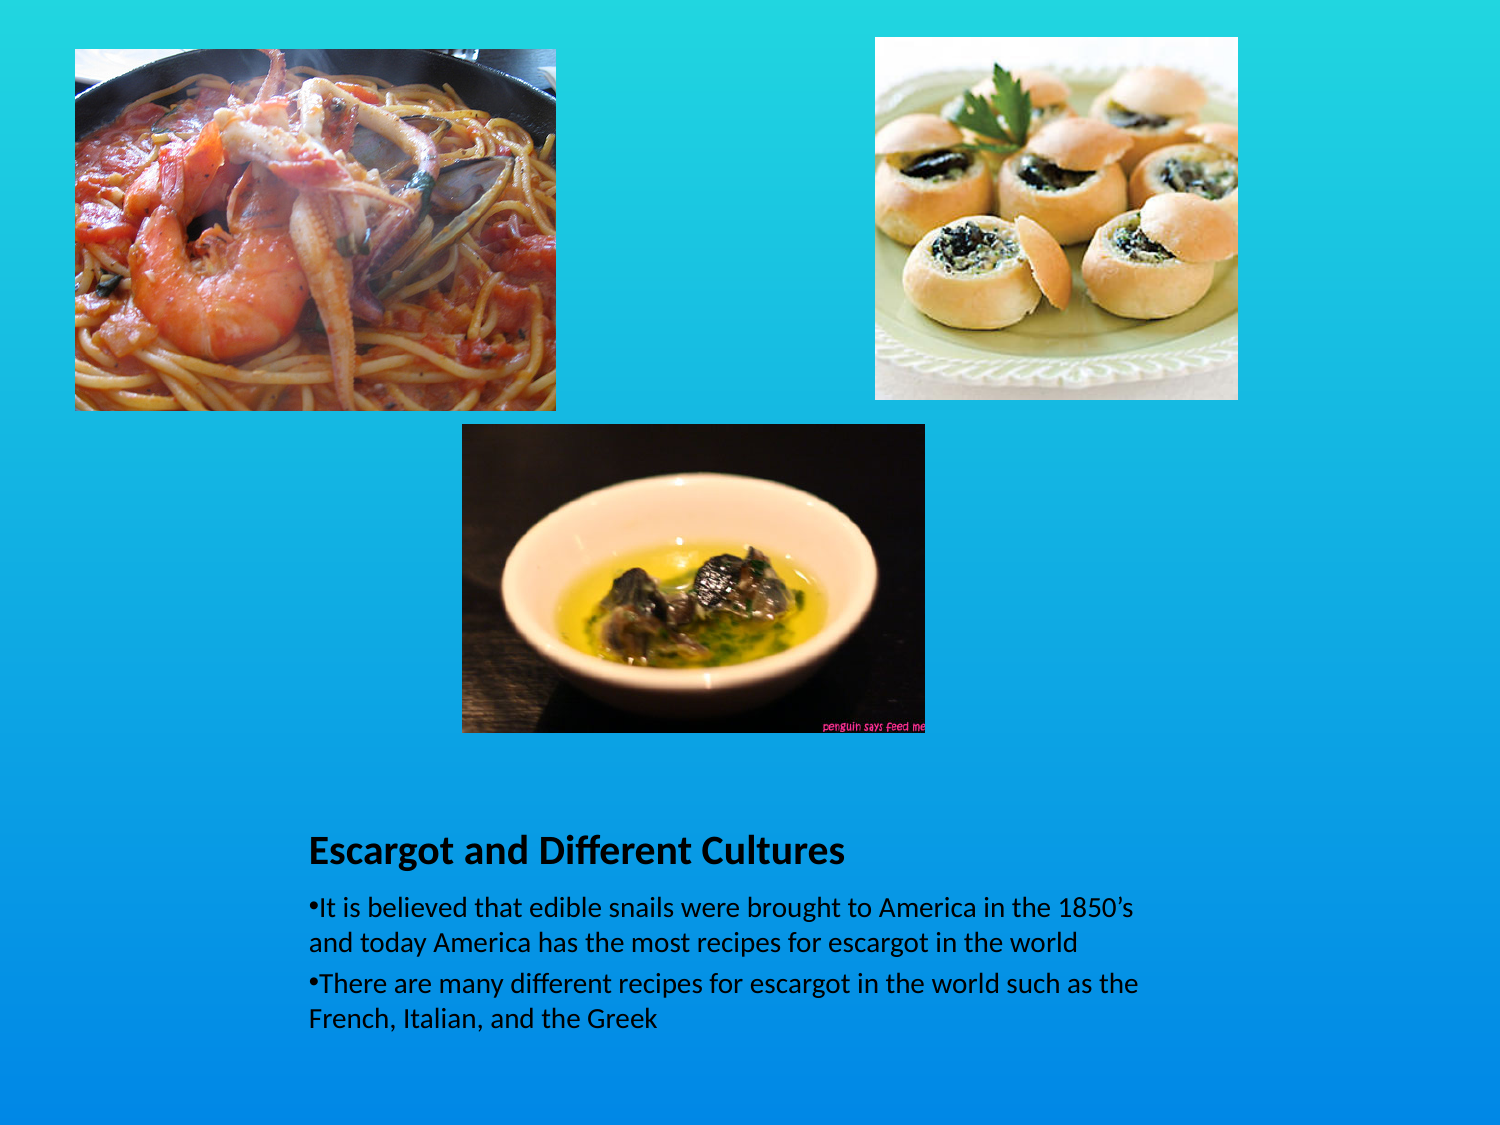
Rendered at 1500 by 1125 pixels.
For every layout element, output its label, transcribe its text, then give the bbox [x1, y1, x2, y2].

picture [74, 49, 557, 411]
title Escargot and Different Cultures [294, 787, 1194, 880]
picture [0, 424, 1500, 732]
picture [874, 37, 1238, 401]
list It is believed that edible snails were brought to America in the 1850’s and today America has the most recipes for escargot in the world There are many different recipes for escargot in the world such as the French, Italian, and the Greek [294, 880, 1194, 1075]
